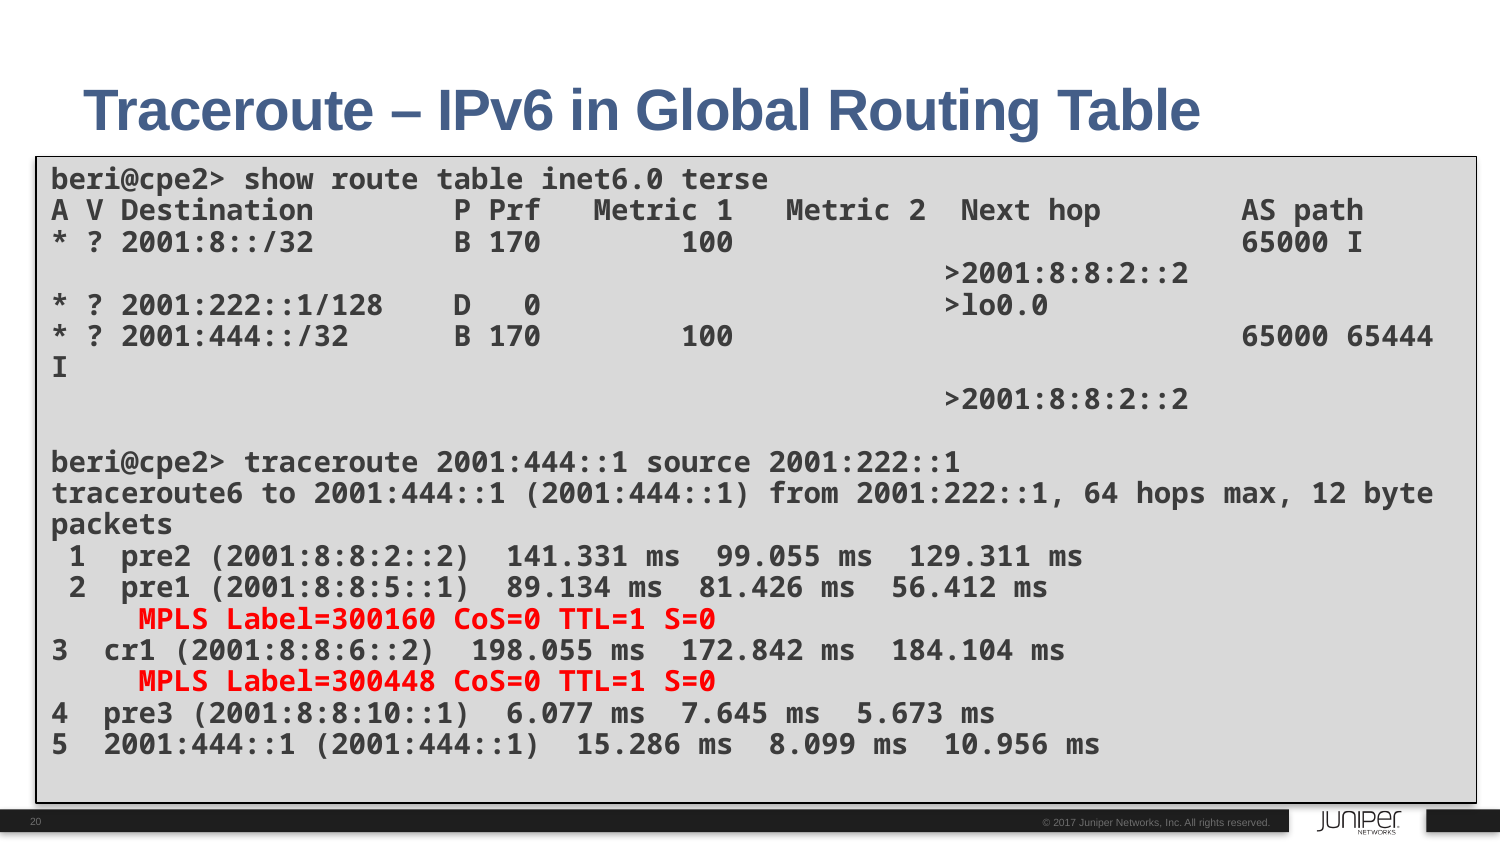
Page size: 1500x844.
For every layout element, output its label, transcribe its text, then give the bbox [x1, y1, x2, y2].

text_box beri@cpe2> show route table inet6.0 terse A V Destination P Prf Metric 1 Metric 2 Next hop AS path * ? 2001:8::/32 B 170 100 65000 I >2001:8:8:2::2 * ? 2001:222::1/128 D 0 >lo0.0 * ? 2001:444::/32 B 170 100 65000 65444 I >2001:8:8:2::2 beri@cpe2> traceroute 2001:444::1 source 2001:222::1 traceroute6 to 2001:444::1 (2001:444::1) from 2001:222::1, 64 hops max, 12 byte packets 1 pre2 (2001:8:8:2::2) 141.331 ms 99.055 ms 129.311 ms 2 pre1 (2001:8:8:5::1) 89.134 ms 81.426 ms 56.412 ms MPLS Label=300160 CoS=0 TTL=1 S=0 3 cr1 (2001:8:8:6::2) 198.055 ms 172.842 ms 184.104 ms MPLS Label=300448 CoS=0 TTL=1 S=0 4 pre3 (2001:8:8:10::1) 6.077 ms 7.645 ms 5.673 ms 5 2001:444::1 (2001:444::1) 15.286 ms 8.099 ms 10.956 ms [35, 156, 1477, 804]
picture [1315, 808, 1404, 836]
title Traceroute – IPv6 in Global Routing Table [74, 0, 1424, 143]
